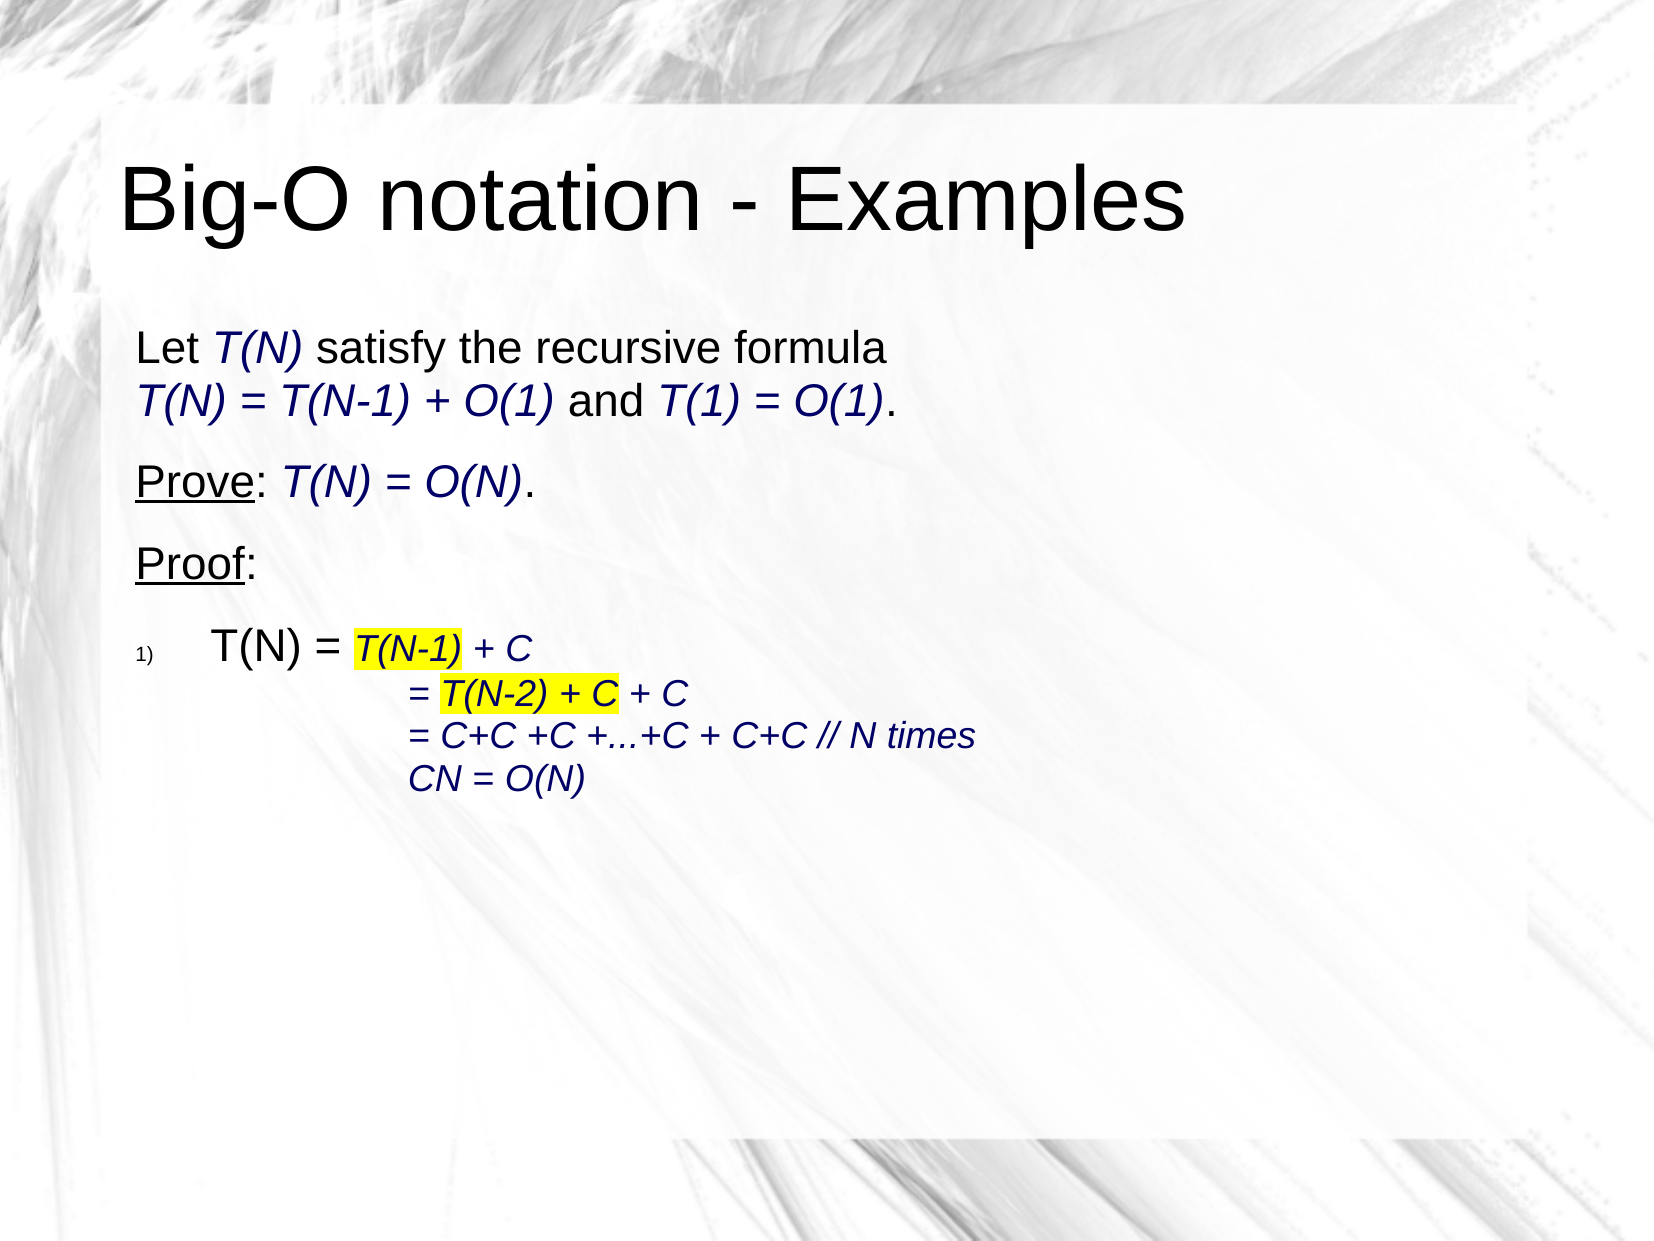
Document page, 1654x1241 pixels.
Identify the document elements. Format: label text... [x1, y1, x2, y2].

picture [0, 0, 1654, 1241]
title Big-O notation - Examples [118, 112, 1506, 281]
list Let T(N) satisfy the recursive formula T(N) = T(N-1) + O(1) and T(1) = O(1). Prove: T(N) = O(N). Proof: T(N) = T(N-1) + C = T(N-2) + C + C = C+C +C +...+C + C+C // N times CN = O(N) [118, 319, 1571, 1109]
